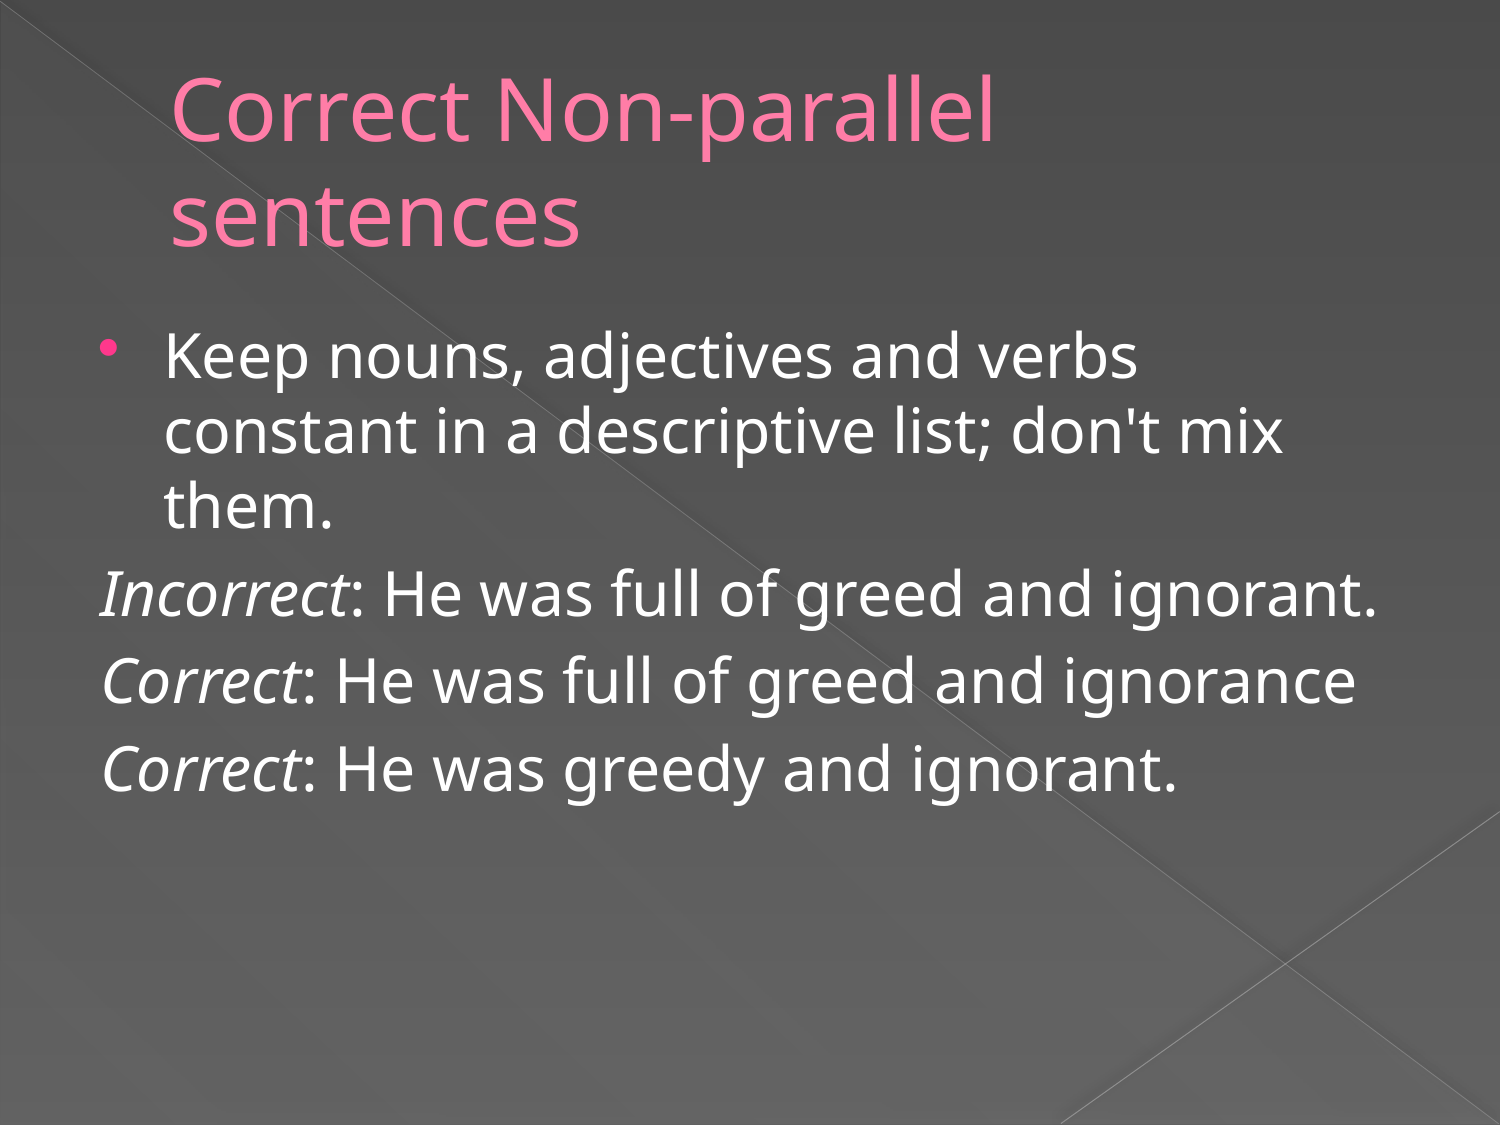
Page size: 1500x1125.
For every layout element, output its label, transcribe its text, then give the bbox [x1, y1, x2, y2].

title Correct Non-parallel sentences [75, 43, 1425, 274]
list Keep nouns, adjectives and verbs constant in a descriptive list; don't mix them. Incorrect: He was full of greed and ignorant. Correct: He was full of greed and ignorance Correct: He was greedy and ignorant. [75, 308, 1425, 1059]
